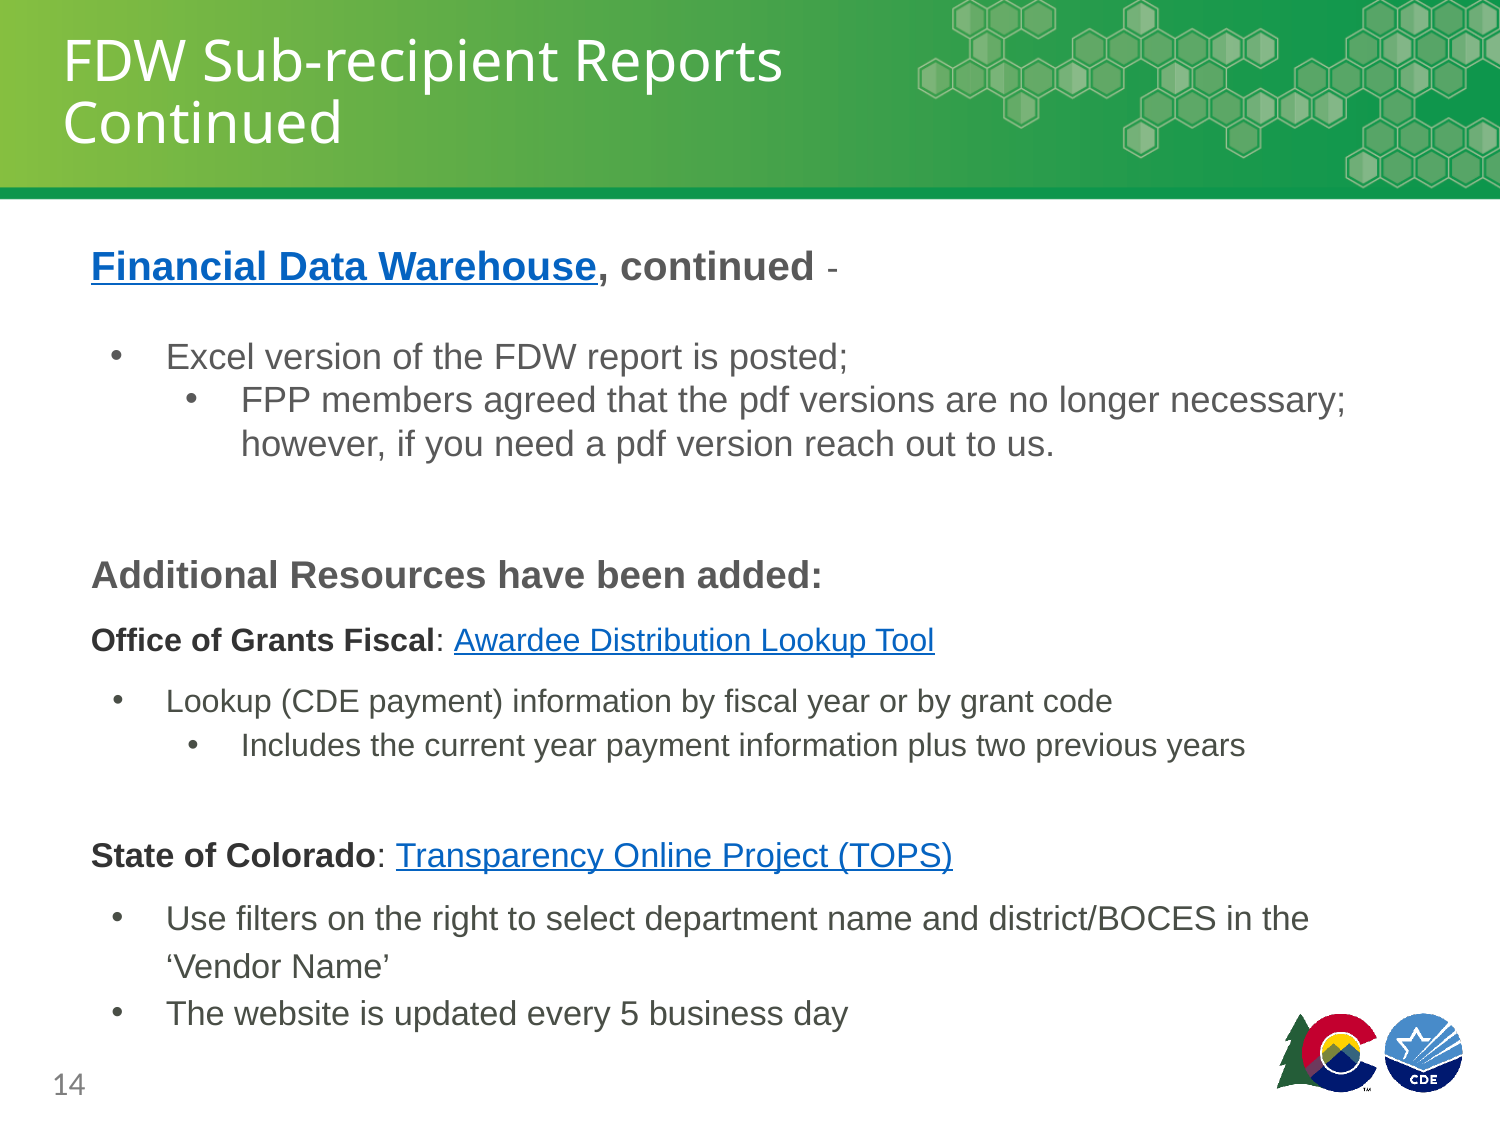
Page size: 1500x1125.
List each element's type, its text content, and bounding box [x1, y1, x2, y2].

picture [1275, 1012, 1463, 1093]
title FDW Sub-recipient Reports Continued [62, 31, 1061, 156]
slide_number 14 [36, 1054, 375, 1115]
list Financial Data Warehouse, continued - Excel version of the FDW report is posted; FPP members agreed that the pdf versions are no longer necessary; however, if you need a pdf version reach out to us. Additional Resources have been added: Office of Grants Fiscal: Awardee Distribution Lookup Tool Lookup (CDE payment) information by fiscal year or by grant code Includes the current year payment information plus two previous years State of Colorado: Transparency Online Project (TOPS) Use filters on the right to select department name and district/BOCES in the ‘Vendor Name’ The website is updated every 5 business day [90, 239, 1397, 1055]
picture [0, 0, 1500, 200]
